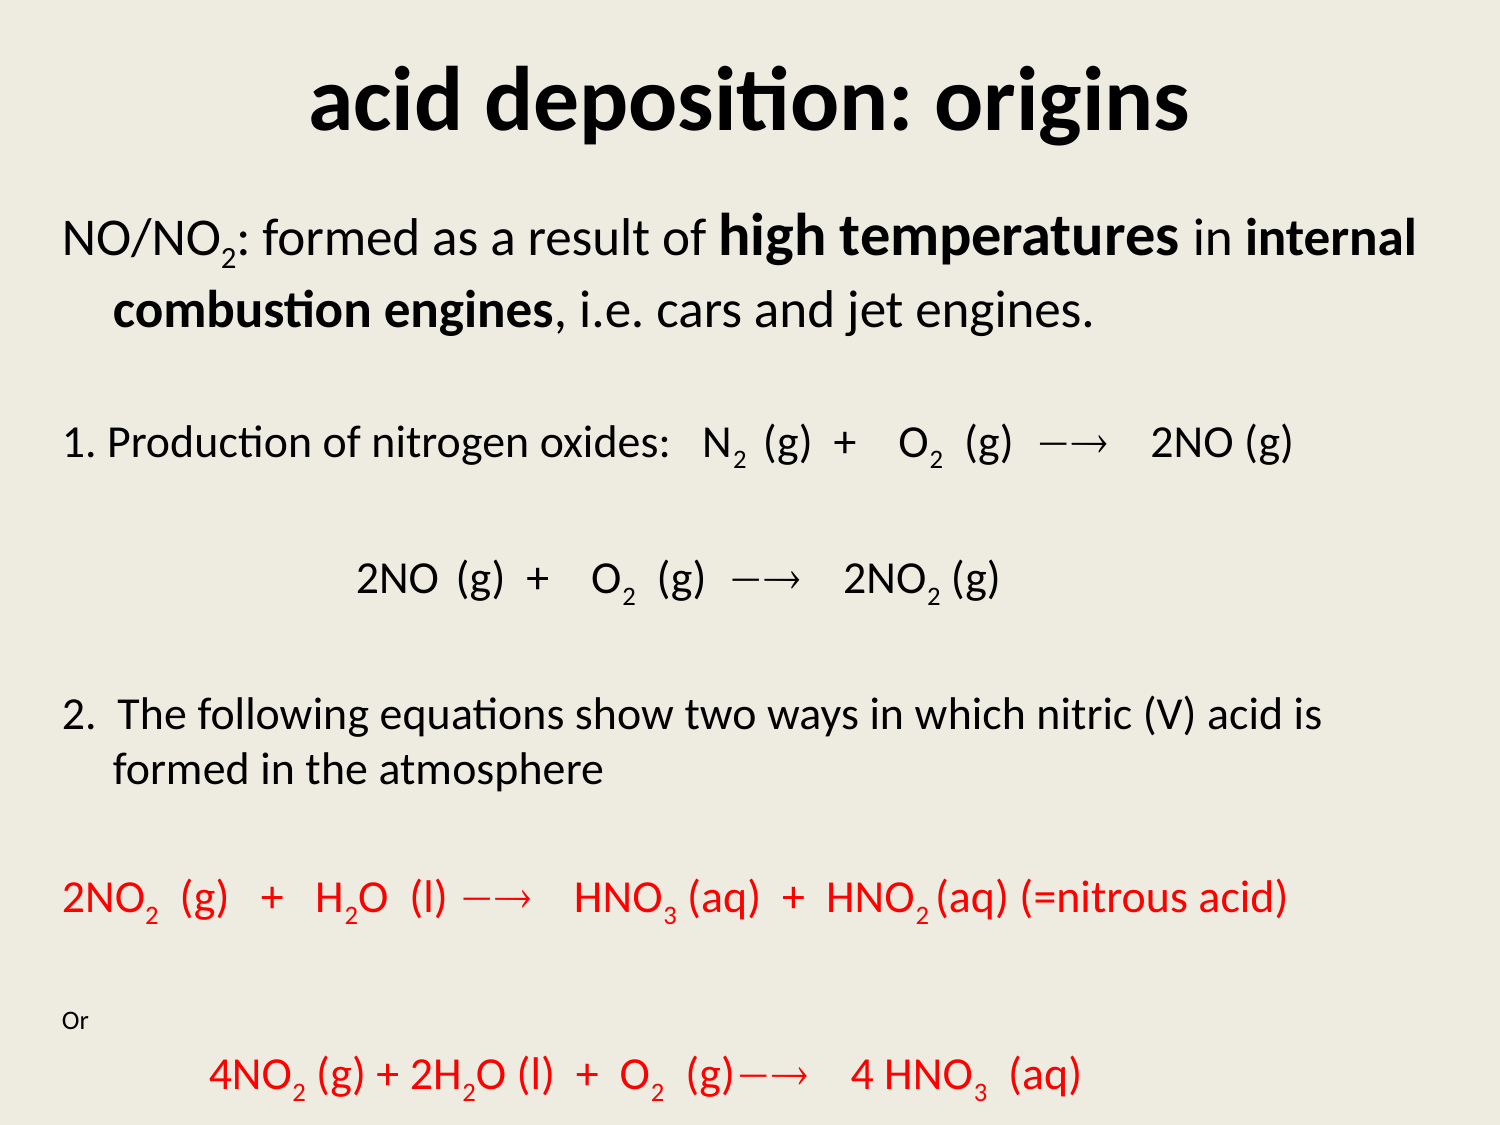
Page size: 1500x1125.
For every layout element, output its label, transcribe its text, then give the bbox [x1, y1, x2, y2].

title acid deposition: origins [75, 0, 1425, 187]
list NO/NO2: formed as a result of high temperatures in internal combustion engines, i.e. cars and jet engines. 1. Production of nitrogen oxides: N2 (g) + O2 (g)  2NO (g) 2NO (g) + O2 (g)  2NO2 (g) 2. The following equations show two ways in which nitric (V) acid is formed in the atmosphere 2NO2 (g) + H2O (l)  HNO3 (aq) + HNO2 (aq) (=nitrous acid) Or 4NO2 (g) + 2H2O (l) + O2 (g) 4 HNO3 (aq) [46, 187, 1457, 1125]
